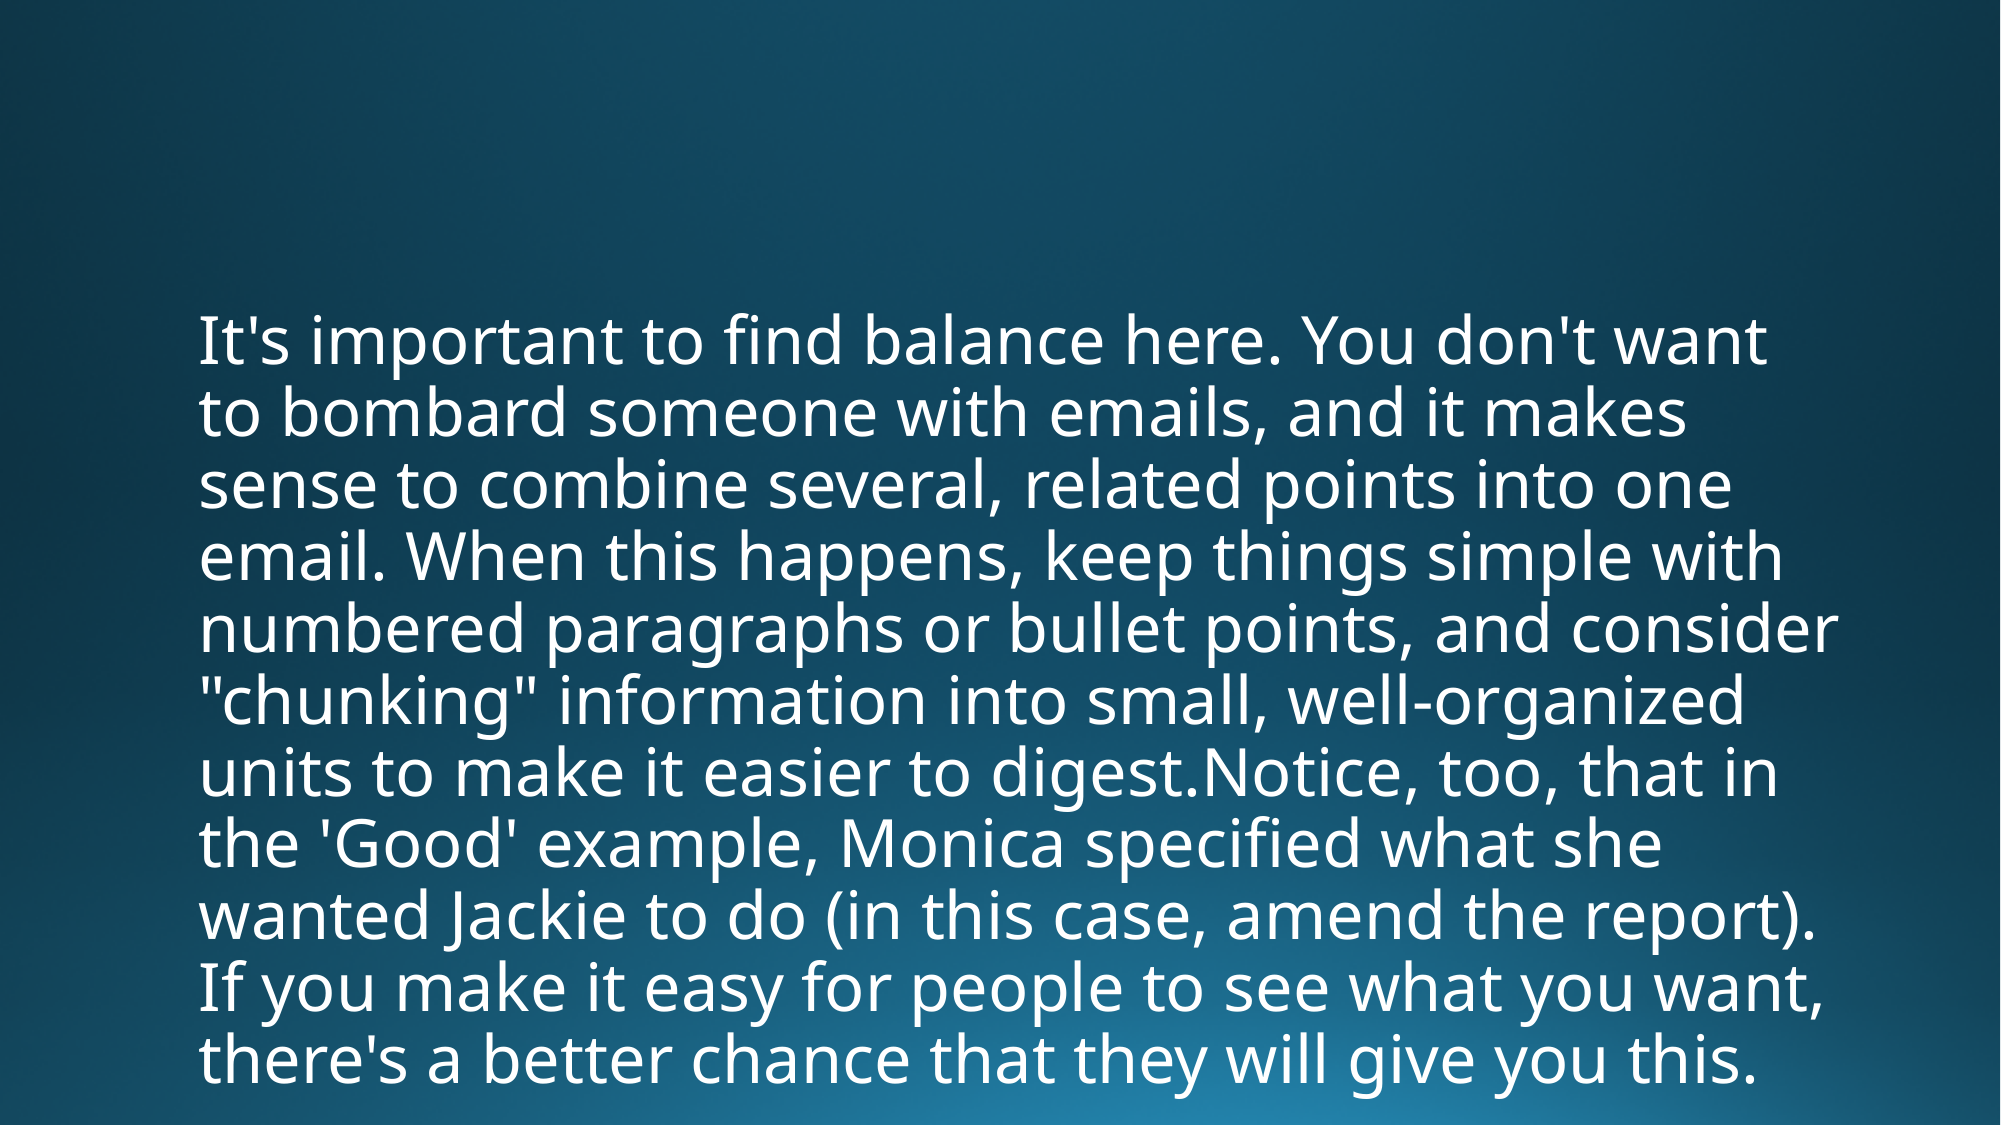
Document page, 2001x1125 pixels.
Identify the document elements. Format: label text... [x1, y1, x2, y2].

list It's important to find balance here. You don't want to bombard someone with emails, and it makes sense to combine several, related points into one email. When this happens, keep things simple with numbered paragraphs or bullet points, and consider "chunking" information into small, well-organized units to make it easier to digest.Notice, too, that in the 'Good' example, Monica specified what she wanted Jackie to do (in this case, amend the report). If you make it easy for people to see what you want, there's a better chance that they will give you this. [183, 299, 1863, 1014]
picture [0, 0, 2001, 1125]
